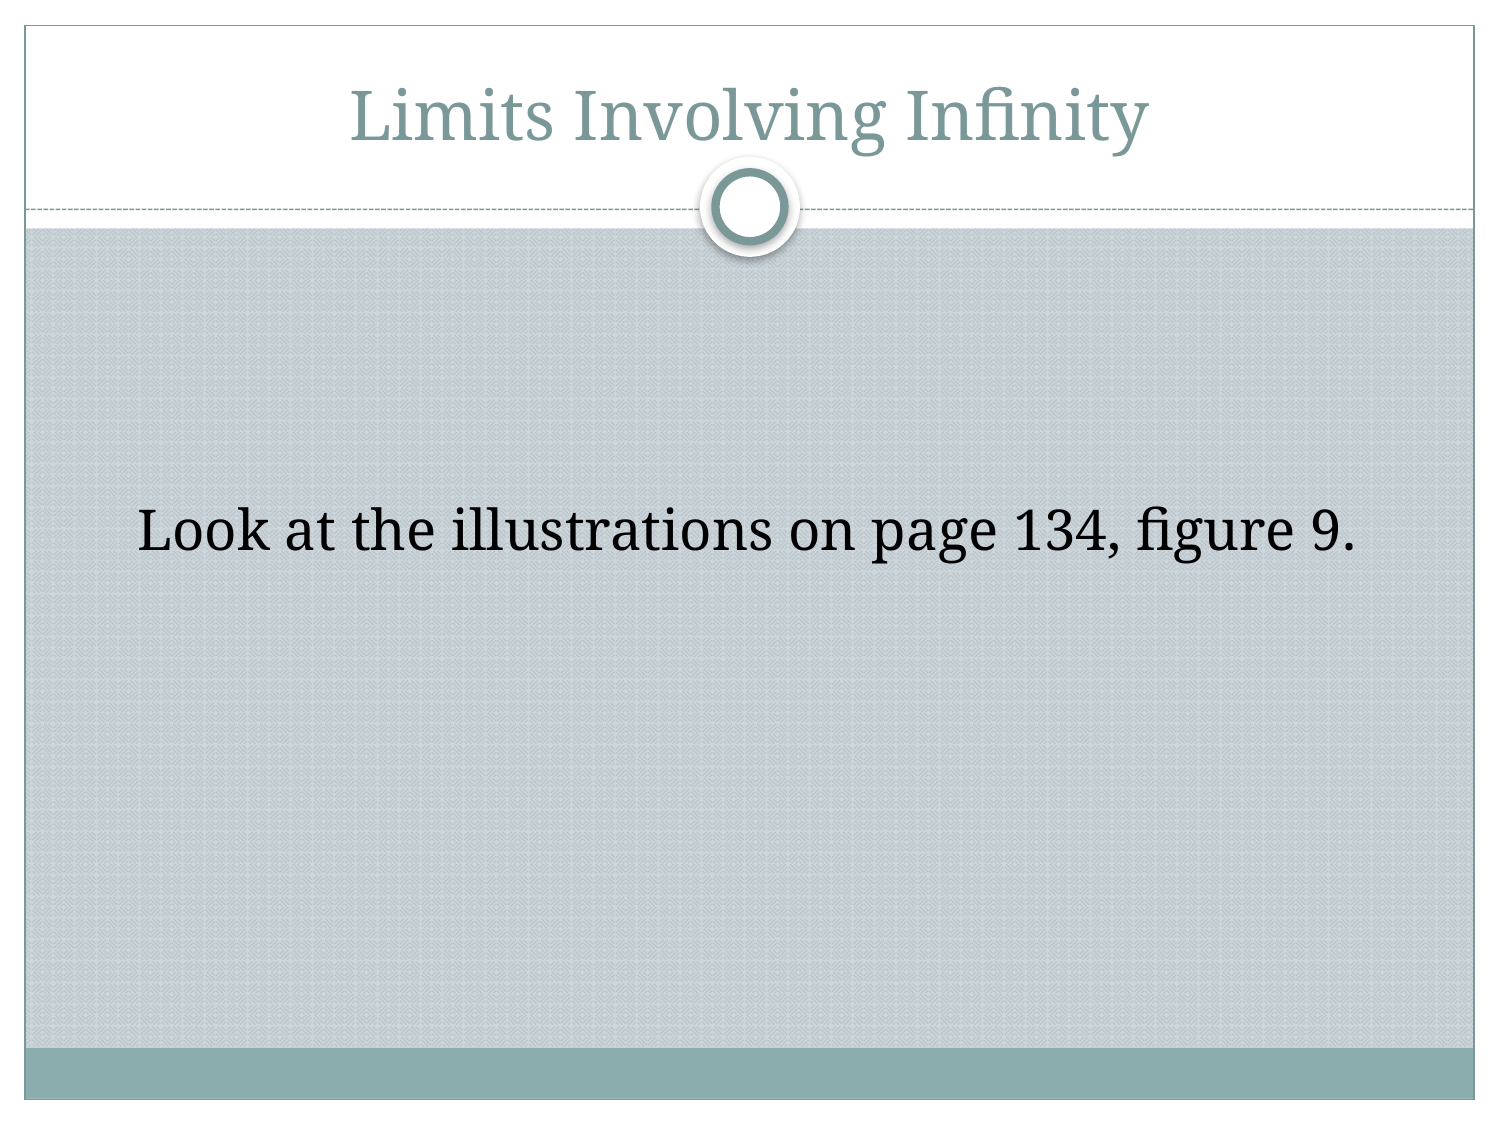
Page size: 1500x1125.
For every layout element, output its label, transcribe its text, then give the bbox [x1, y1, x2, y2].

title Limits Involving Infinity [49, 37, 1450, 162]
list Look at the illustrations on page 134, figure 9. [49, 250, 1445, 1001]
